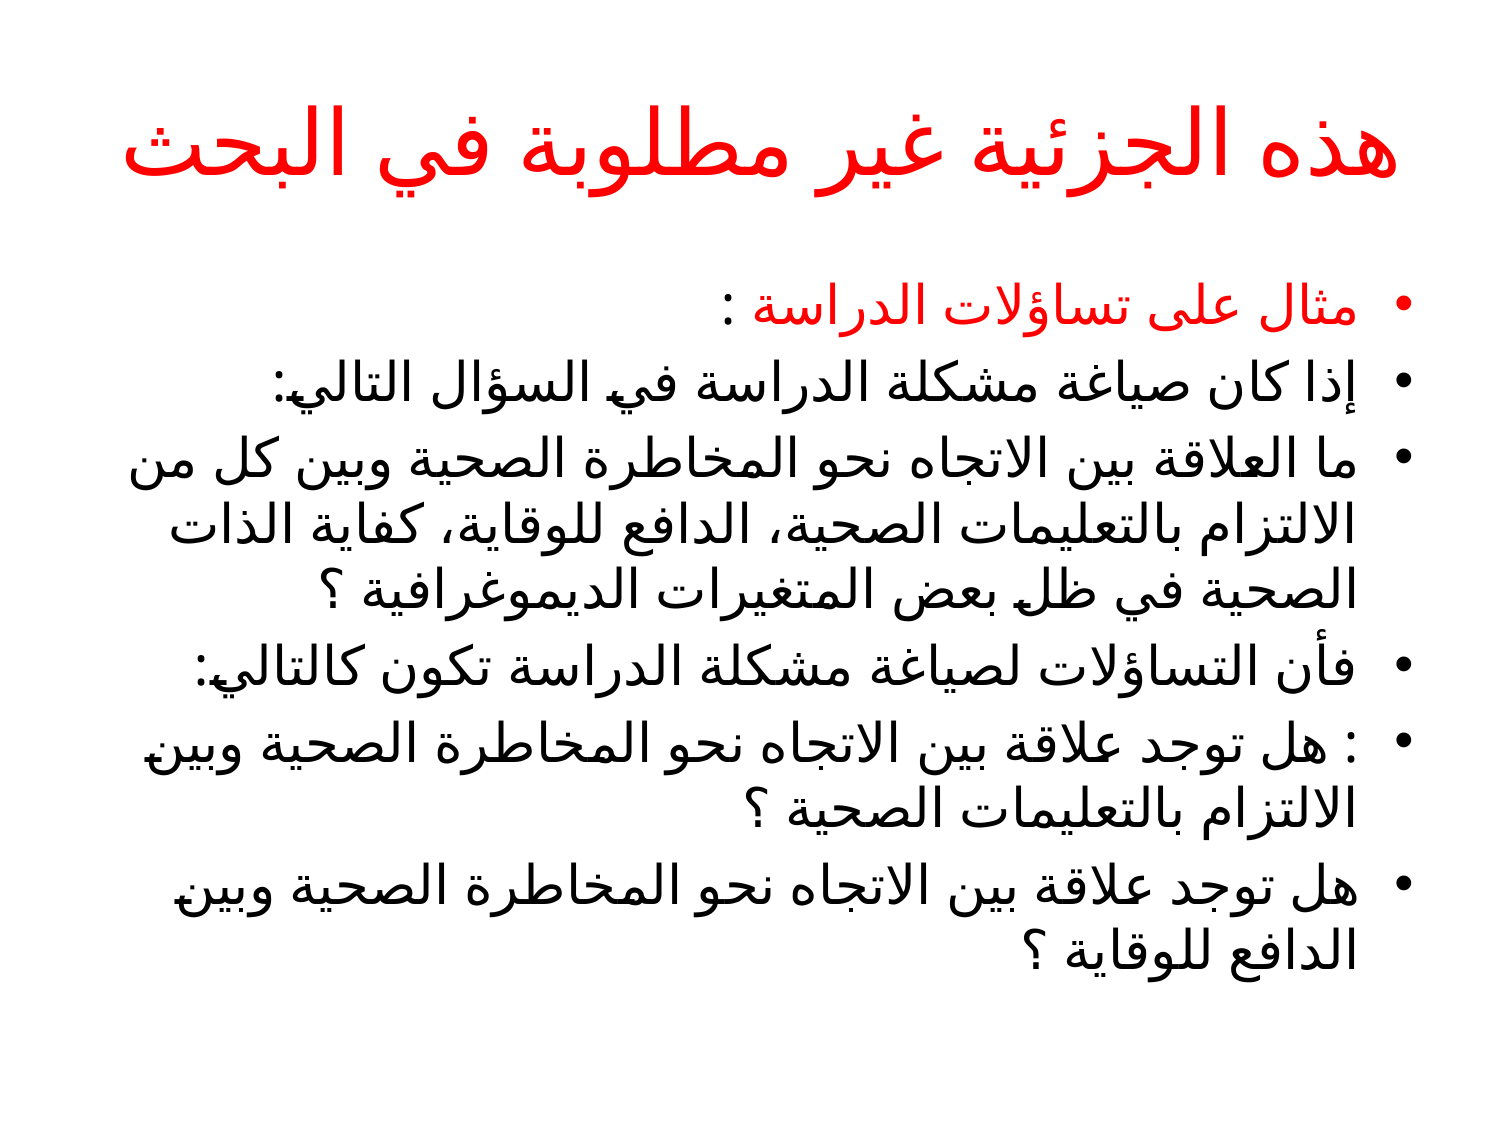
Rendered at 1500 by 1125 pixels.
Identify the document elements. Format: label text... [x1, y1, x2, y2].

title هذه الجزئية غير مطلوبة في البحث [75, 45, 1425, 233]
list مثال على تساؤلات الدراسة : إذا كان صياغة مشكلة الدراسة في السؤال التالي: ما العلاقة بين الاتجاه نحو المخاطرة الصحية وبين كل من الالتزام بالتعليمات الصحية، الدافع للوقاية، كفاية الذات الصحية في ظل بعض المتغيرات الديموغرافية ؟ فأن التساؤلات لصياغة مشكلة الدراسة تكون كالتالي: : هل توجد علاقة بين الاتجاه نحو المخاطرة الصحية وبين الالتزام بالتعليمات الصحية ؟ هل توجد علاقة بين الاتجاه نحو المخاطرة الصحية وبين الدافع للوقاية ؟ [75, 262, 1425, 1005]
